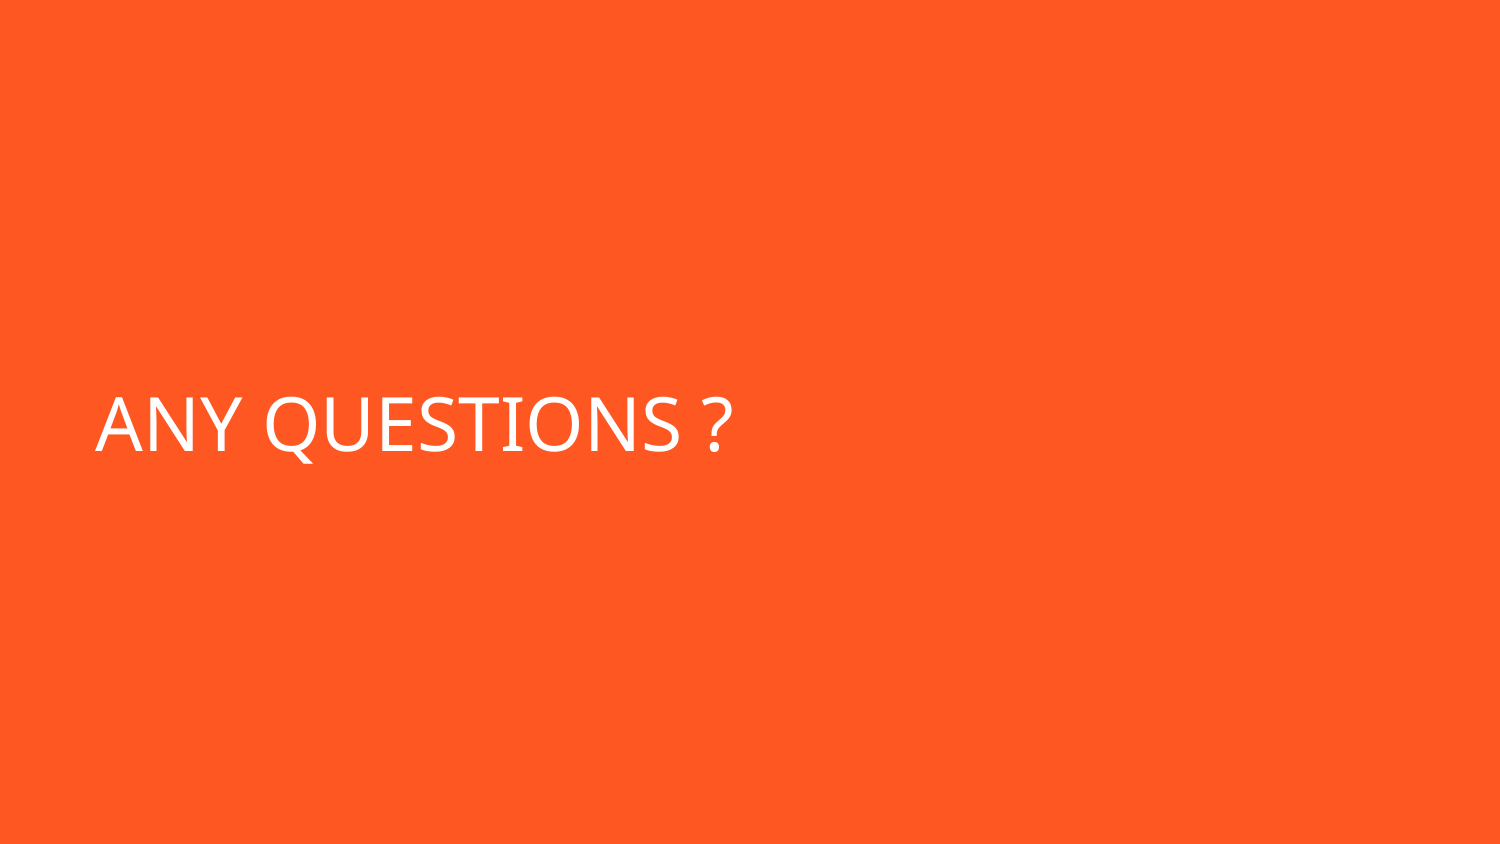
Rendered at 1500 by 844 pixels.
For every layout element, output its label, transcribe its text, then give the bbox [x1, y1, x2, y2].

title ANY QUESTIONS ? [80, 86, 1013, 758]
